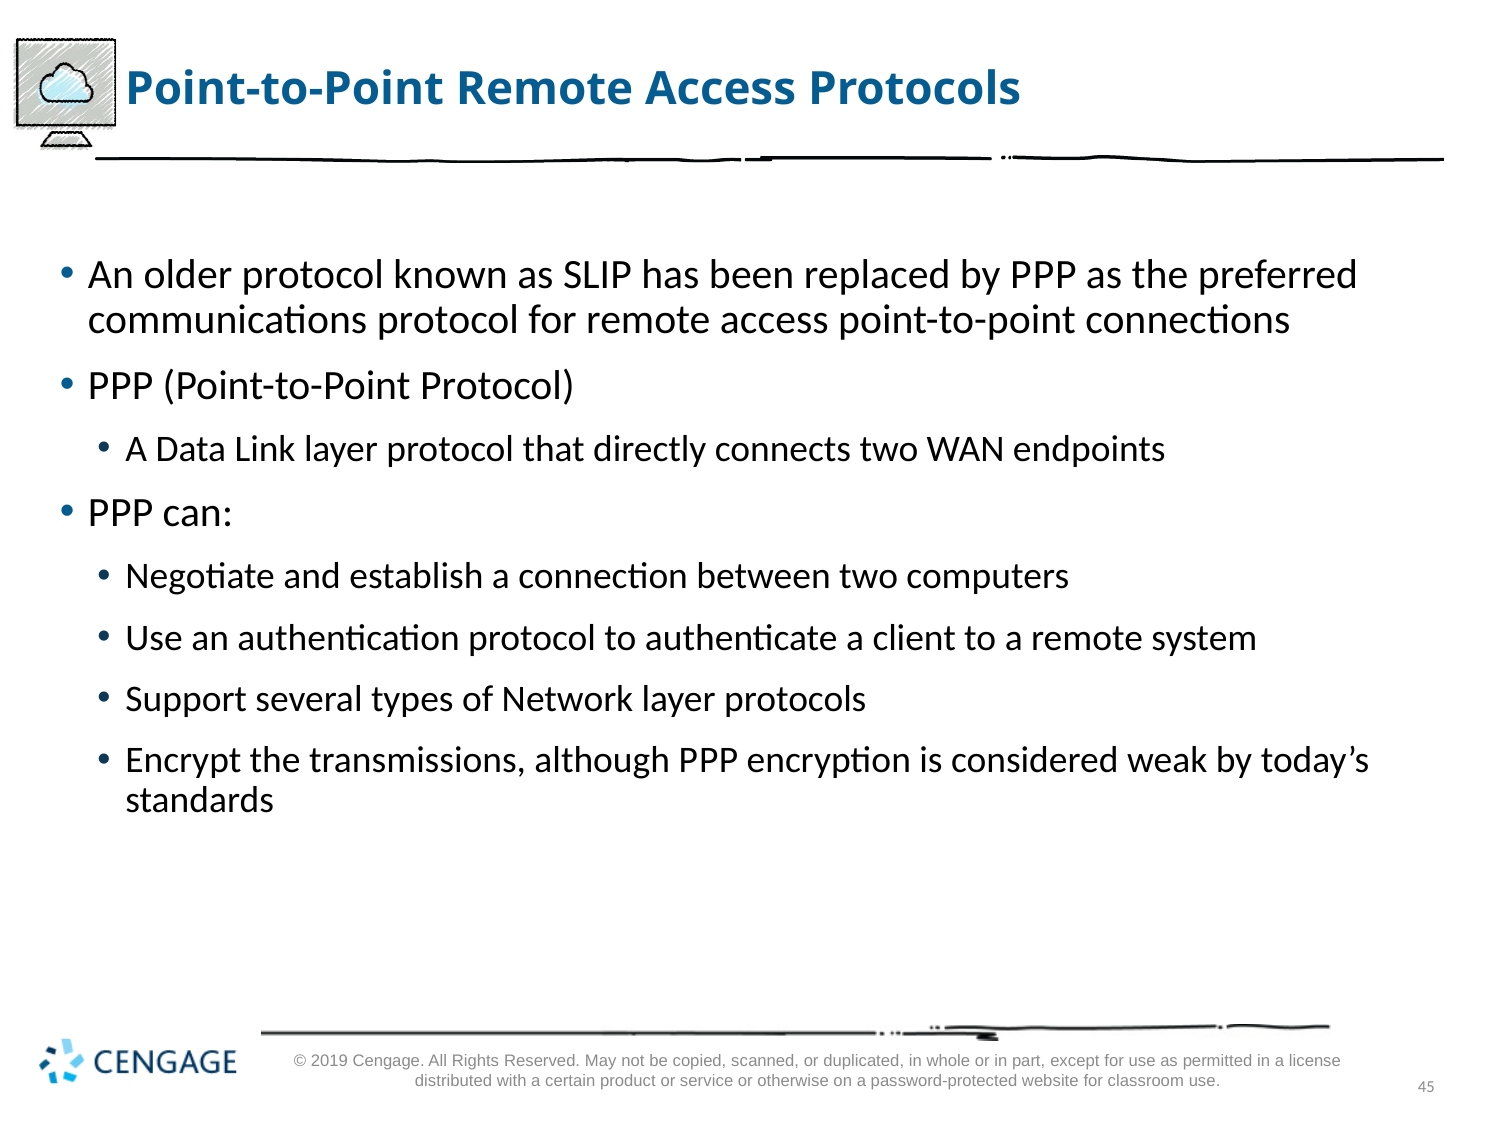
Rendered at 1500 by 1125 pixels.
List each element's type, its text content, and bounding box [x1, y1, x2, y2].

picture [261, 1024, 1331, 1041]
footer © 2019 Cengage. All Rights Reserved. May not be copied, scanned, or duplicated, in whole or in part, except for use as permitted in a license distributed with a certain product or service or otherwise on a password-protected website for classroom use. [262, 1050, 1375, 1091]
picture [95, 155, 1444, 163]
picture [19, 1025, 249, 1096]
picture [13, 36, 117, 151]
list An older protocol known as SLIP has been replaced by P P P as the preferred communications protocol for remote access point-to-point connections P P P (Point-to-Point Protocol) A Data Link layer protocol that directly connects two WAN endpoints P P P can: Negotiate and establish a connection between two computers Use an authentication protocol to authenticate a client to a remote system Support several types of Network layer protocols Encrypt the transmissions, although P P P encryption is considered weak by today’s standards [59, 252, 1441, 827]
title Point-to-Point Remote Access Protocols [125, 66, 1442, 116]
